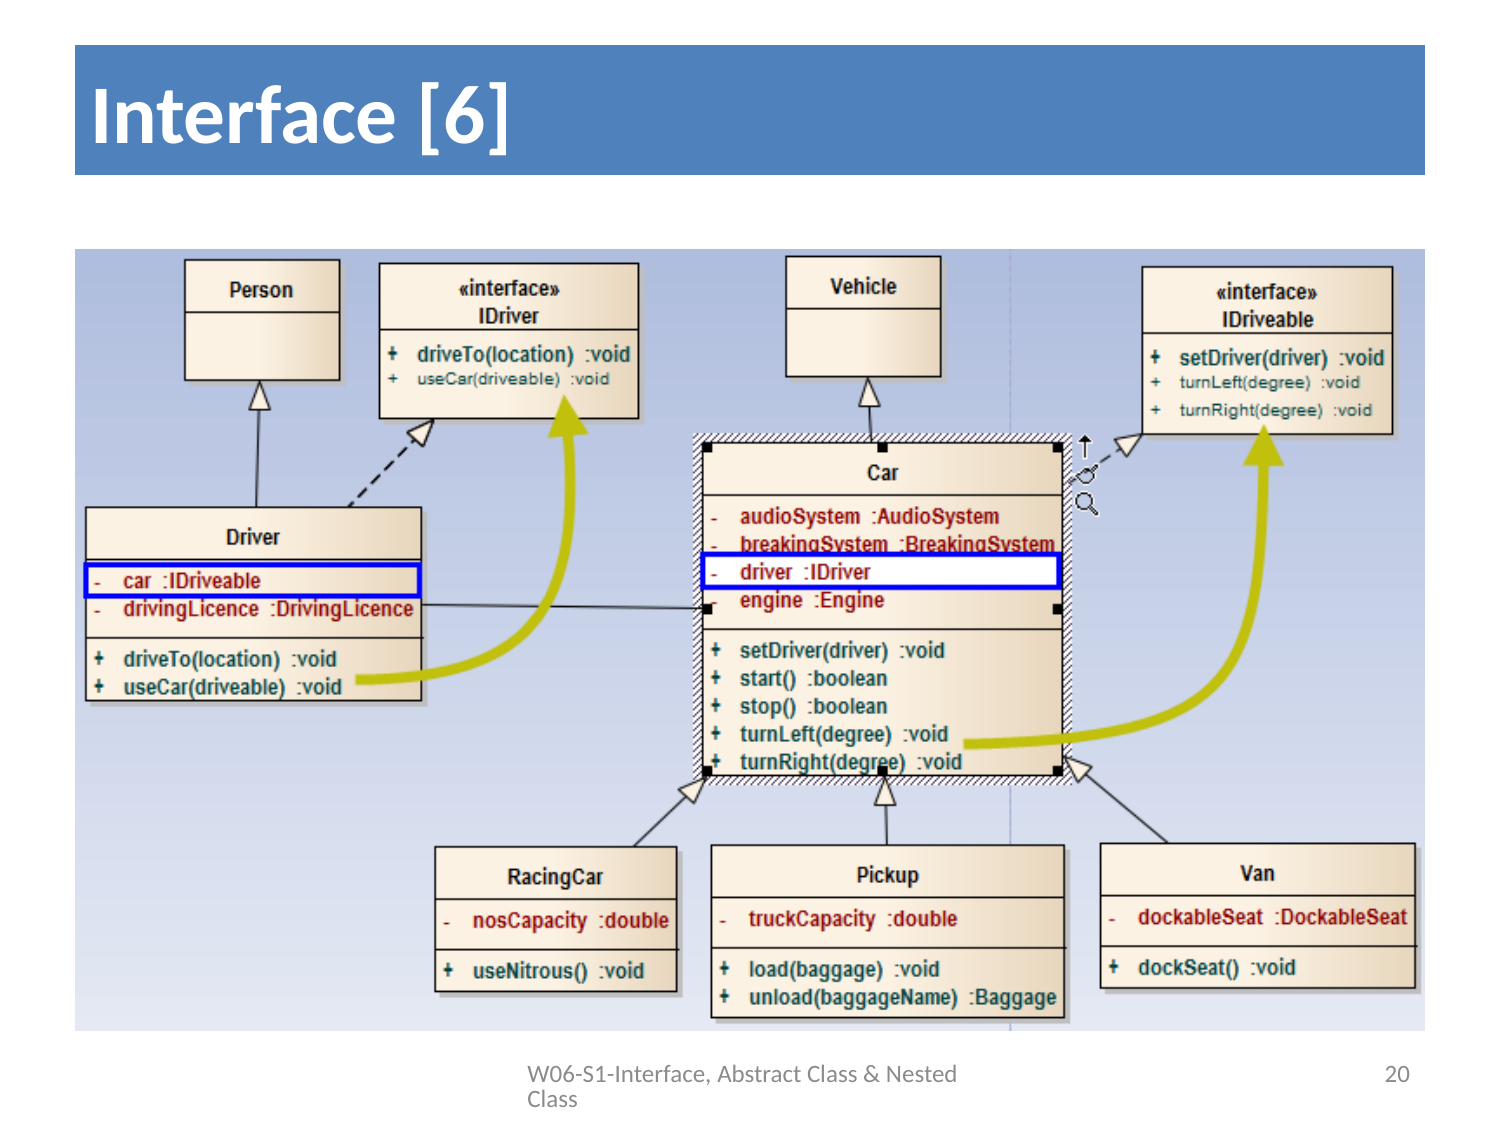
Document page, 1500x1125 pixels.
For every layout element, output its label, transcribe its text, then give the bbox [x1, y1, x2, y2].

picture [74, 249, 1426, 1031]
title Interface [6] [75, 45, 1425, 175]
slide_number 20 [1074, 1042, 1425, 1103]
footer W06-S1-Interface, Abstract Class & Nested Class [512, 1042, 988, 1103]
